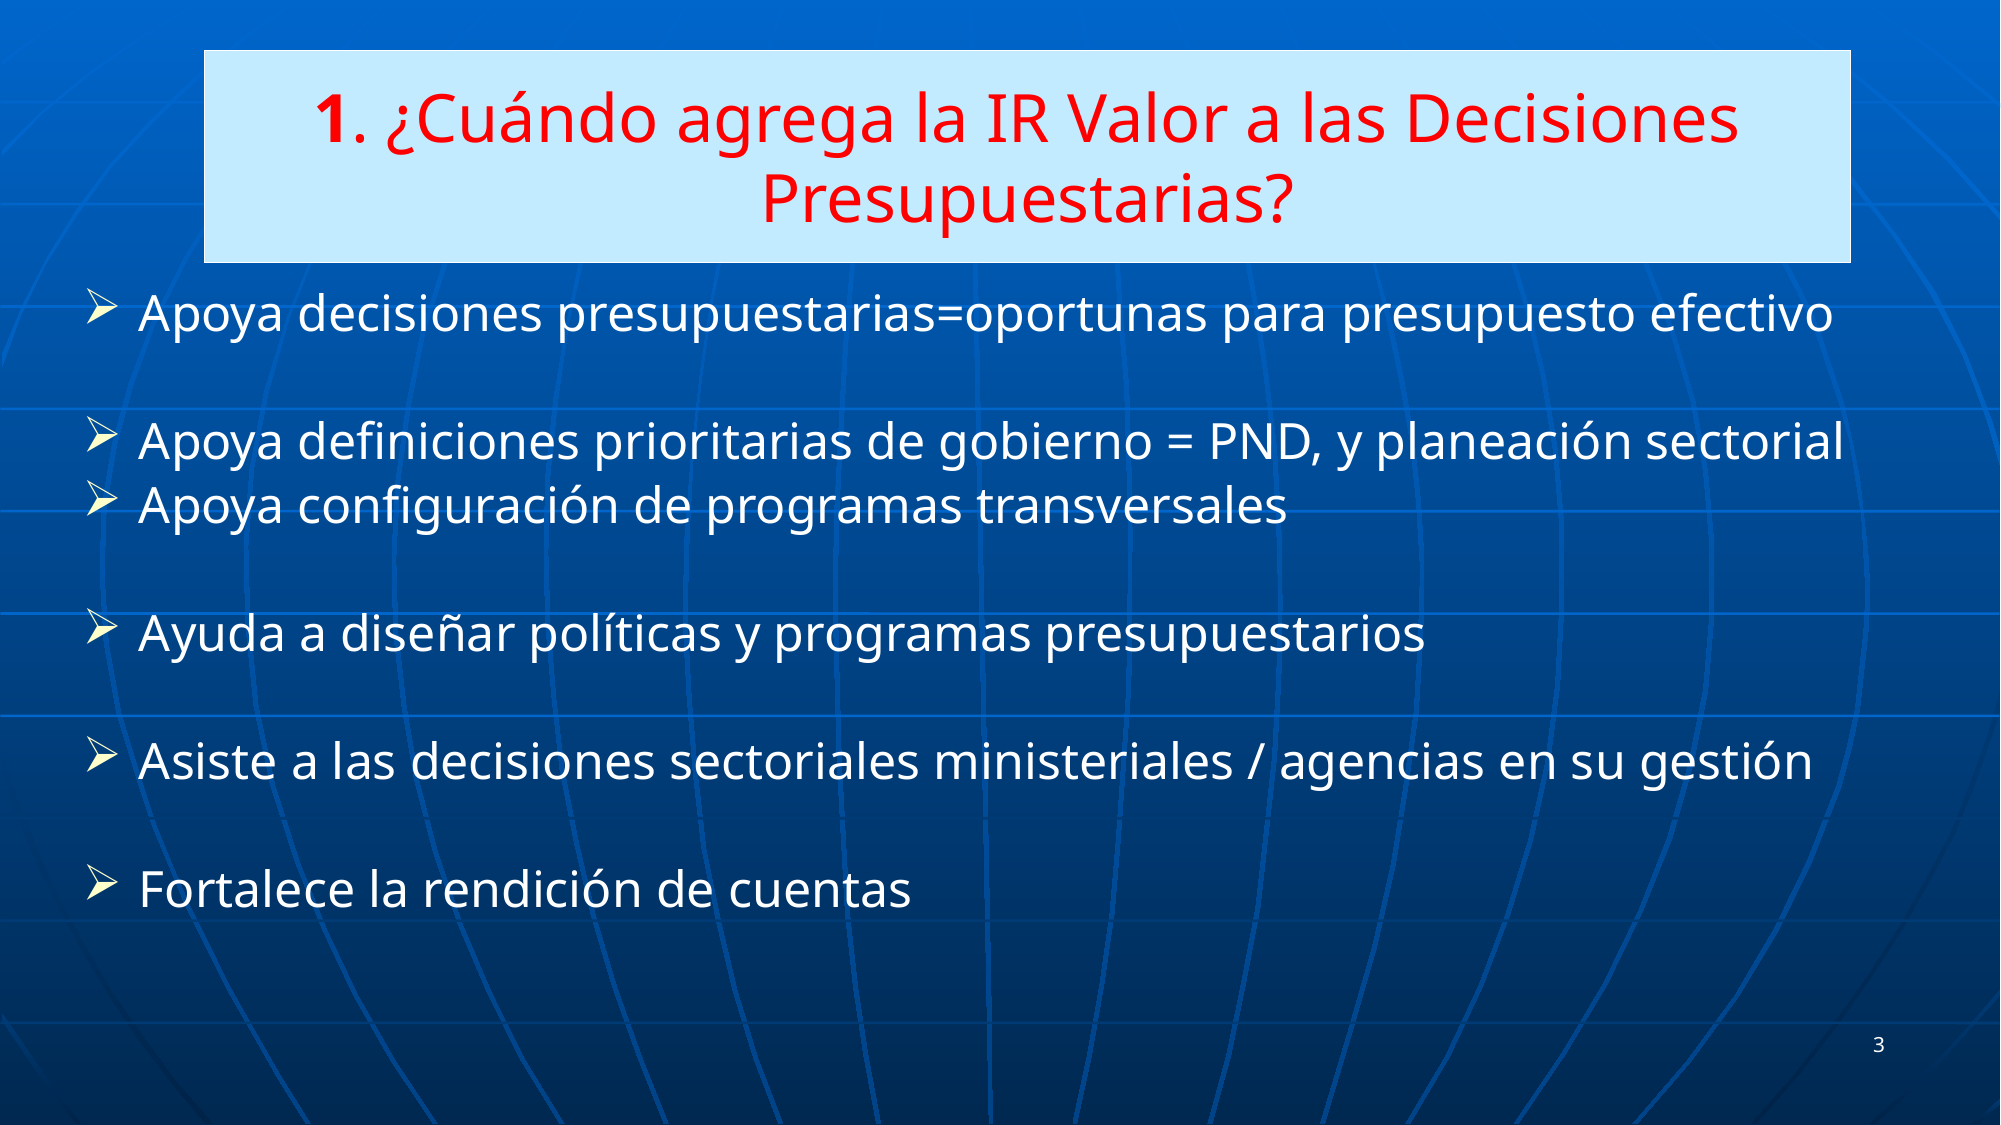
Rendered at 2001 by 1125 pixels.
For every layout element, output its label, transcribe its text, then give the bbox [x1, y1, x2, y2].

title 1. ¿Cuándo agrega la IR Valor a las Decisiones Presupuestarias? [204, 50, 1851, 263]
list Apoya decisiones presupuestarias=oportunas para presupuesto efectivo Apoya definiciones prioritarias de gobierno = PND, y planeación sectorial Apoya configuración de programas transversales Ayuda a diseñar políticas y programas presupuestarios Asiste a las decisiones sectoriales ministeriales / agencias en su gestión Fortalece la rendición de cuentas [67, 280, 1961, 1076]
slide_number 3 [1433, 1076, 1900, 1100]
